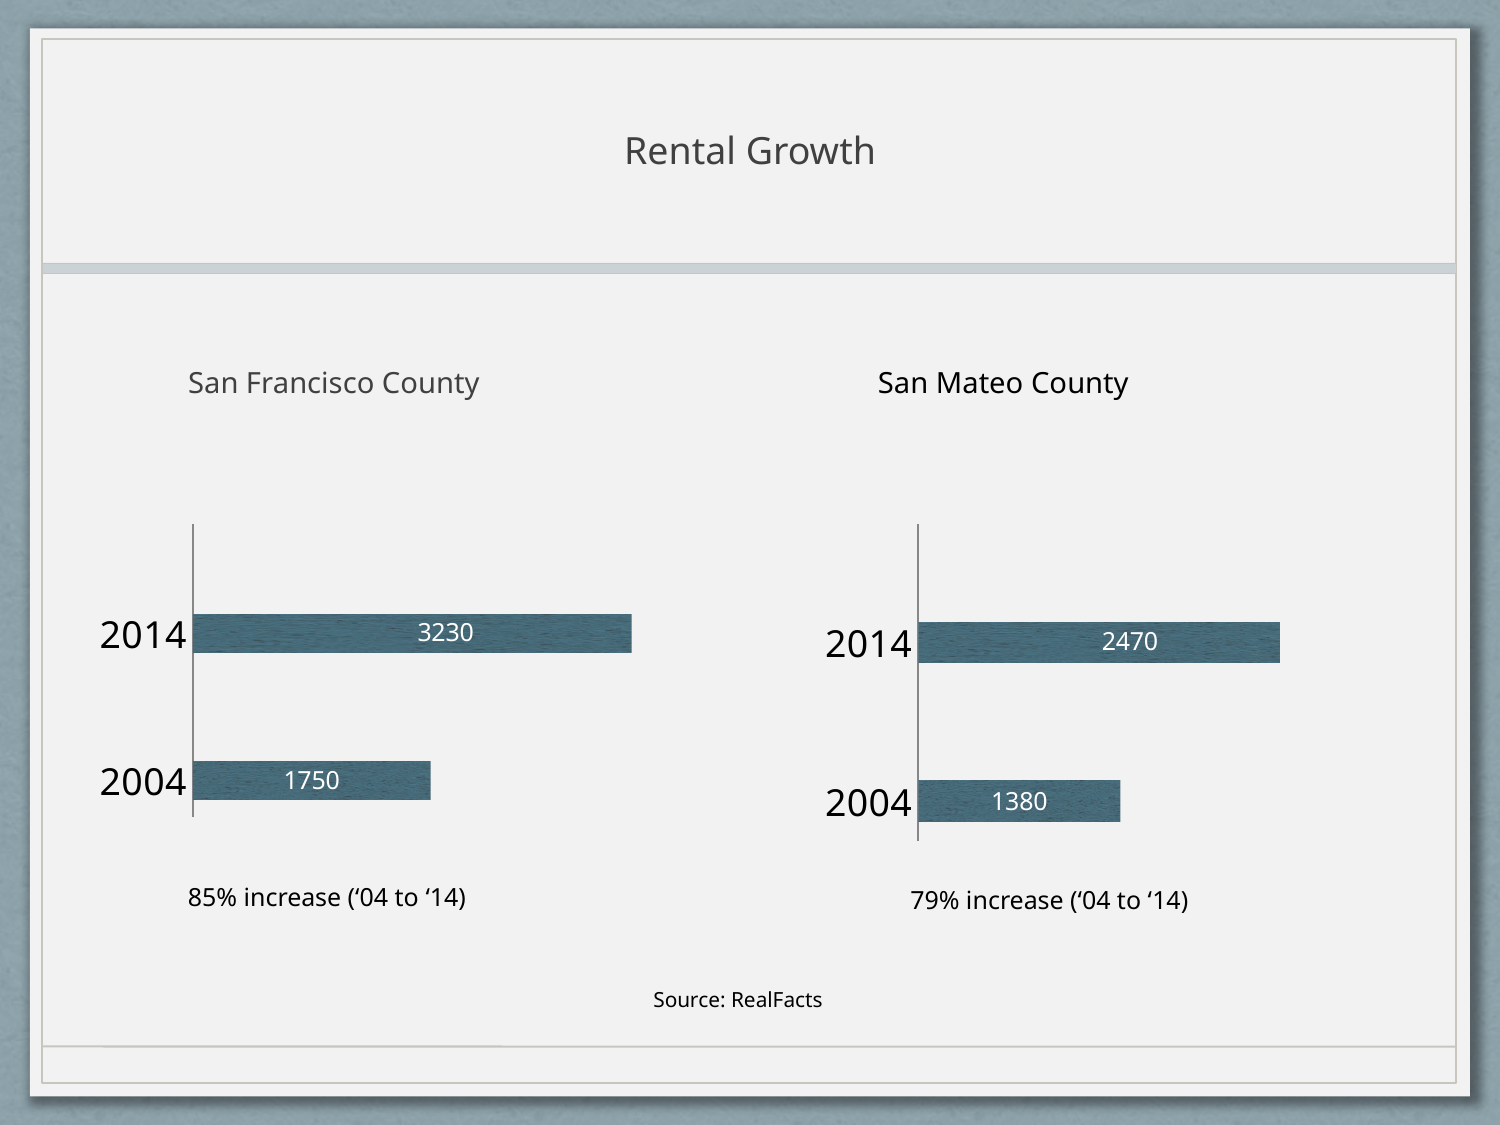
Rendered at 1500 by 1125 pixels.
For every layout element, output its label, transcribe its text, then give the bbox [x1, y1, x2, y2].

text_box San Mateo County [863, 357, 1186, 437]
text_box Source: RealFacts [638, 979, 864, 1020]
title Rental Growth [147, 40, 1353, 260]
chart [68, 522, 696, 889]
text_box 85% increase (‘04 to ‘14) [173, 899, 525, 920]
chart [803, 521, 1384, 918]
list San Francisco County [173, 357, 639, 420]
